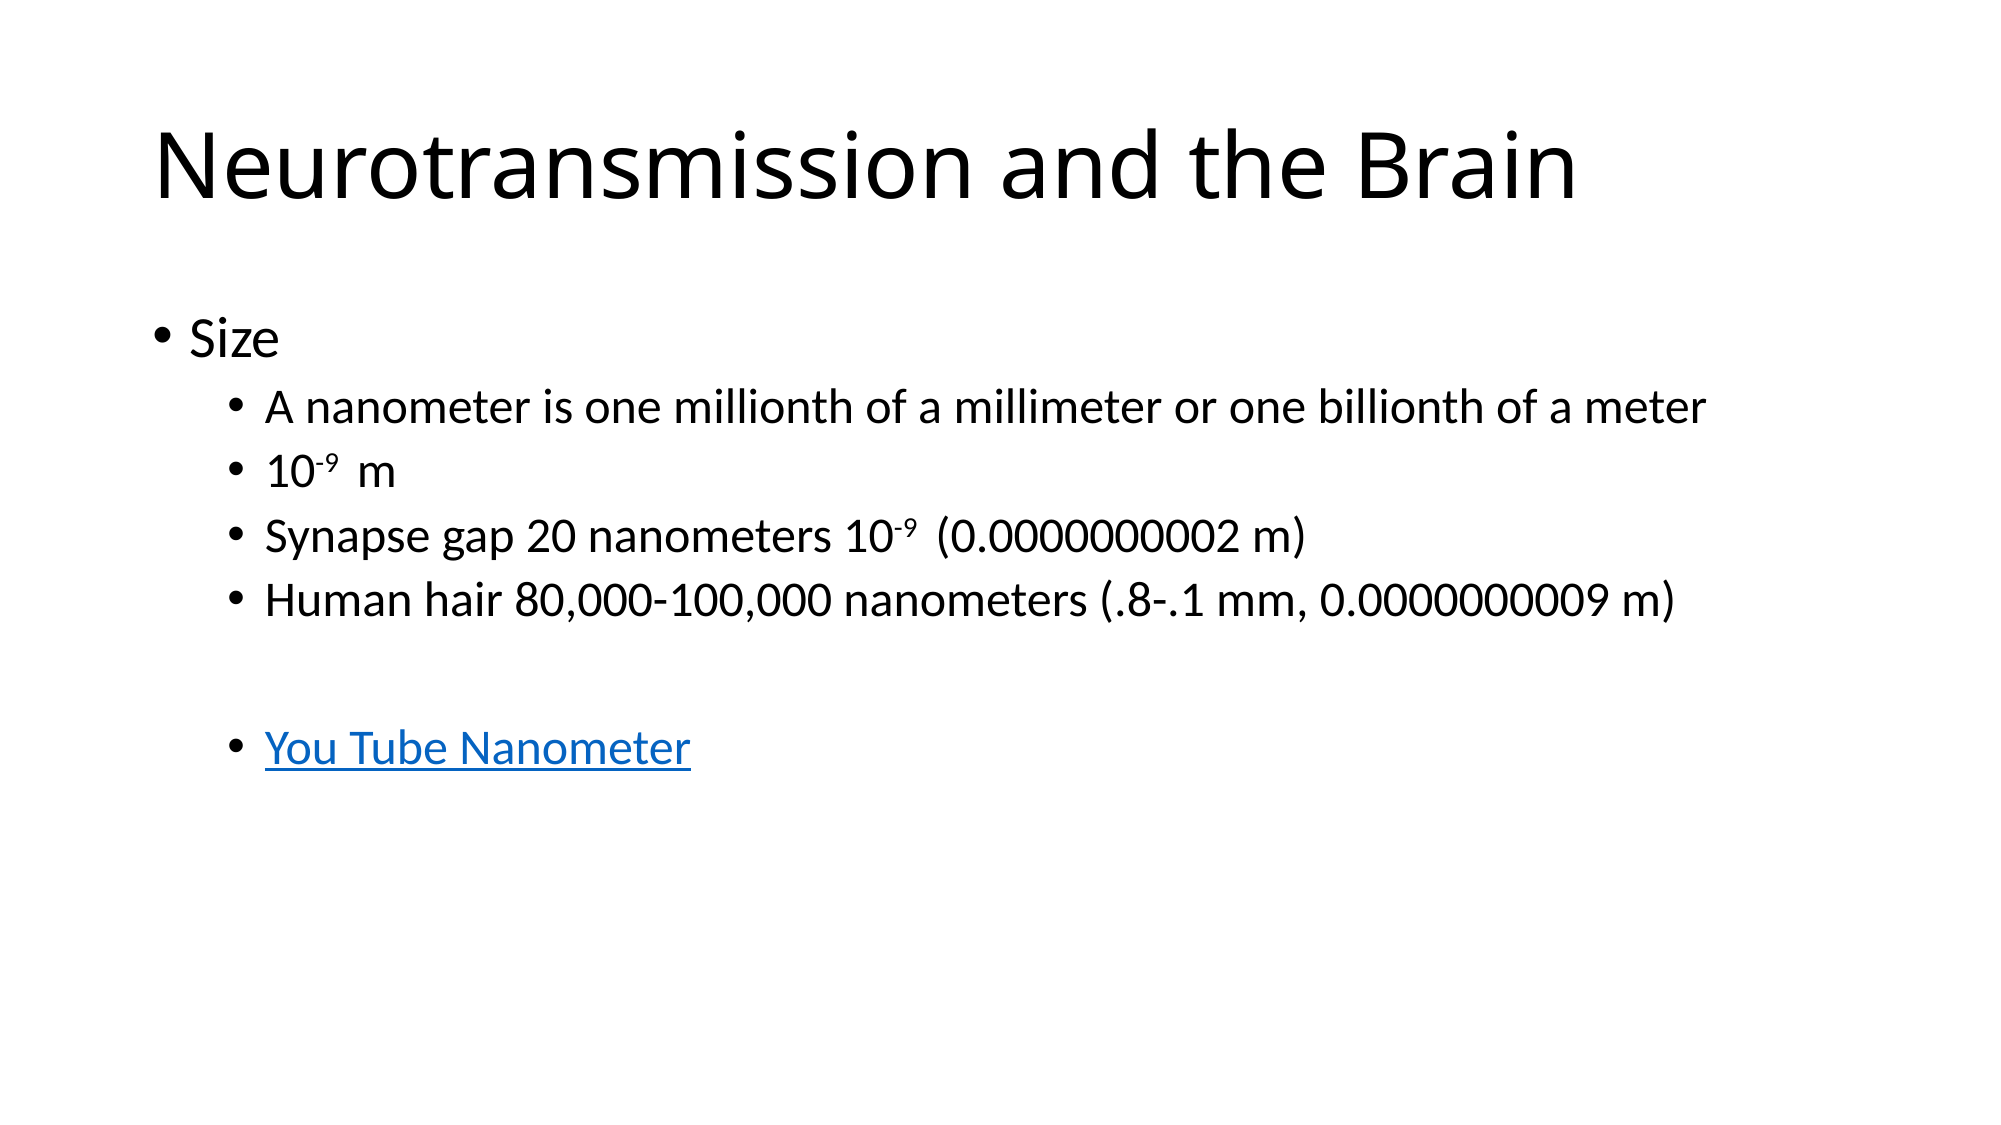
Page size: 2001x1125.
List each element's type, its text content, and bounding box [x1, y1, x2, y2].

title Neurotransmission and the Brain [137, 59, 1863, 278]
list Size A nanometer is one millionth of a millimeter or one billionth of a meter 10-9 m Synapse gap 20 nanometers 10-9 (0.0000000002 m) Human hair 80,000-100,000 nanometers (.8-.1 mm, 0.0000000009 m) You Tube Nanometer [137, 299, 1863, 1014]
